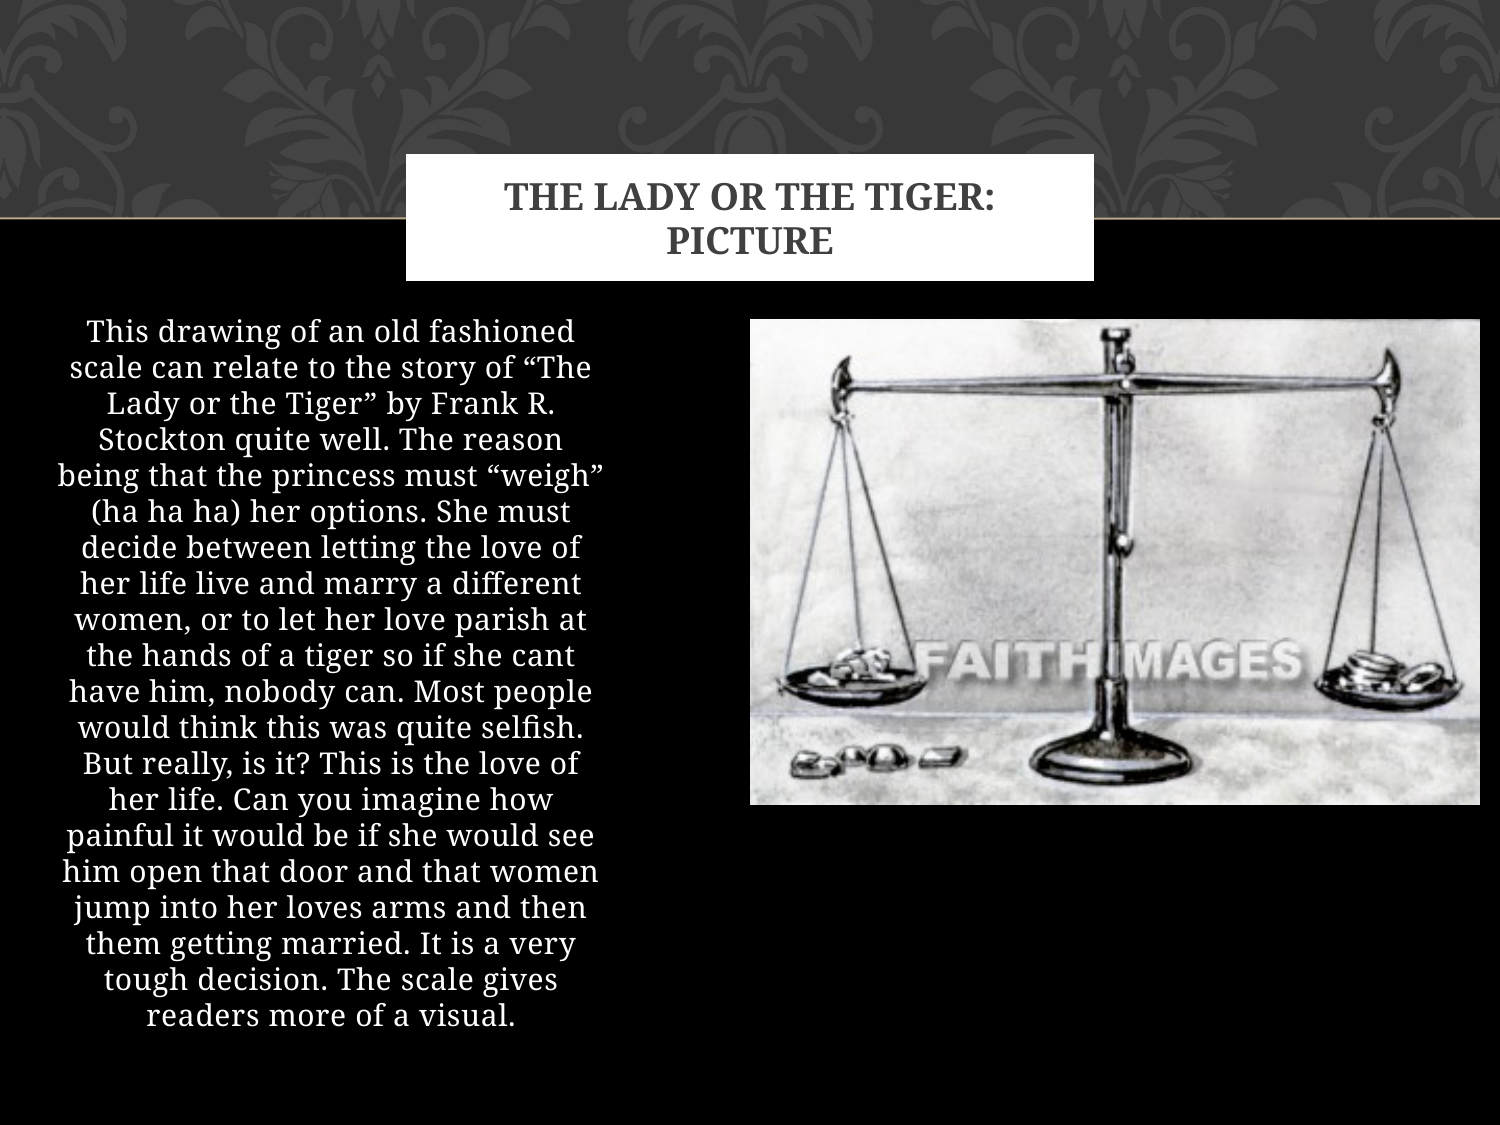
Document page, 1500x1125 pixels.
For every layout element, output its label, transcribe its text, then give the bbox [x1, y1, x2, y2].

list This drawing of an old fashioned scale can relate to the story of “The Lady or the Tiger” by Frank R. Stockton quite well. The reason being that the princess must “weigh” (ha ha ha) her options. She must decide between letting the love of her life live and marry a different women, or to let her love parish at the hands of a tiger so if she cant have him, nobody can. Most people would think this was quite selfish. But really, is it? This is the love of her life. Can you imagine how painful it would be if she would see him open that door and that women jump into her loves arms and then them getting married. It is a very tough decision. The scale gives readers more of a visual. [38, 304, 625, 1057]
title The lady or the tiger: Picture [406, 154, 1094, 281]
picture [749, 319, 1481, 806]
